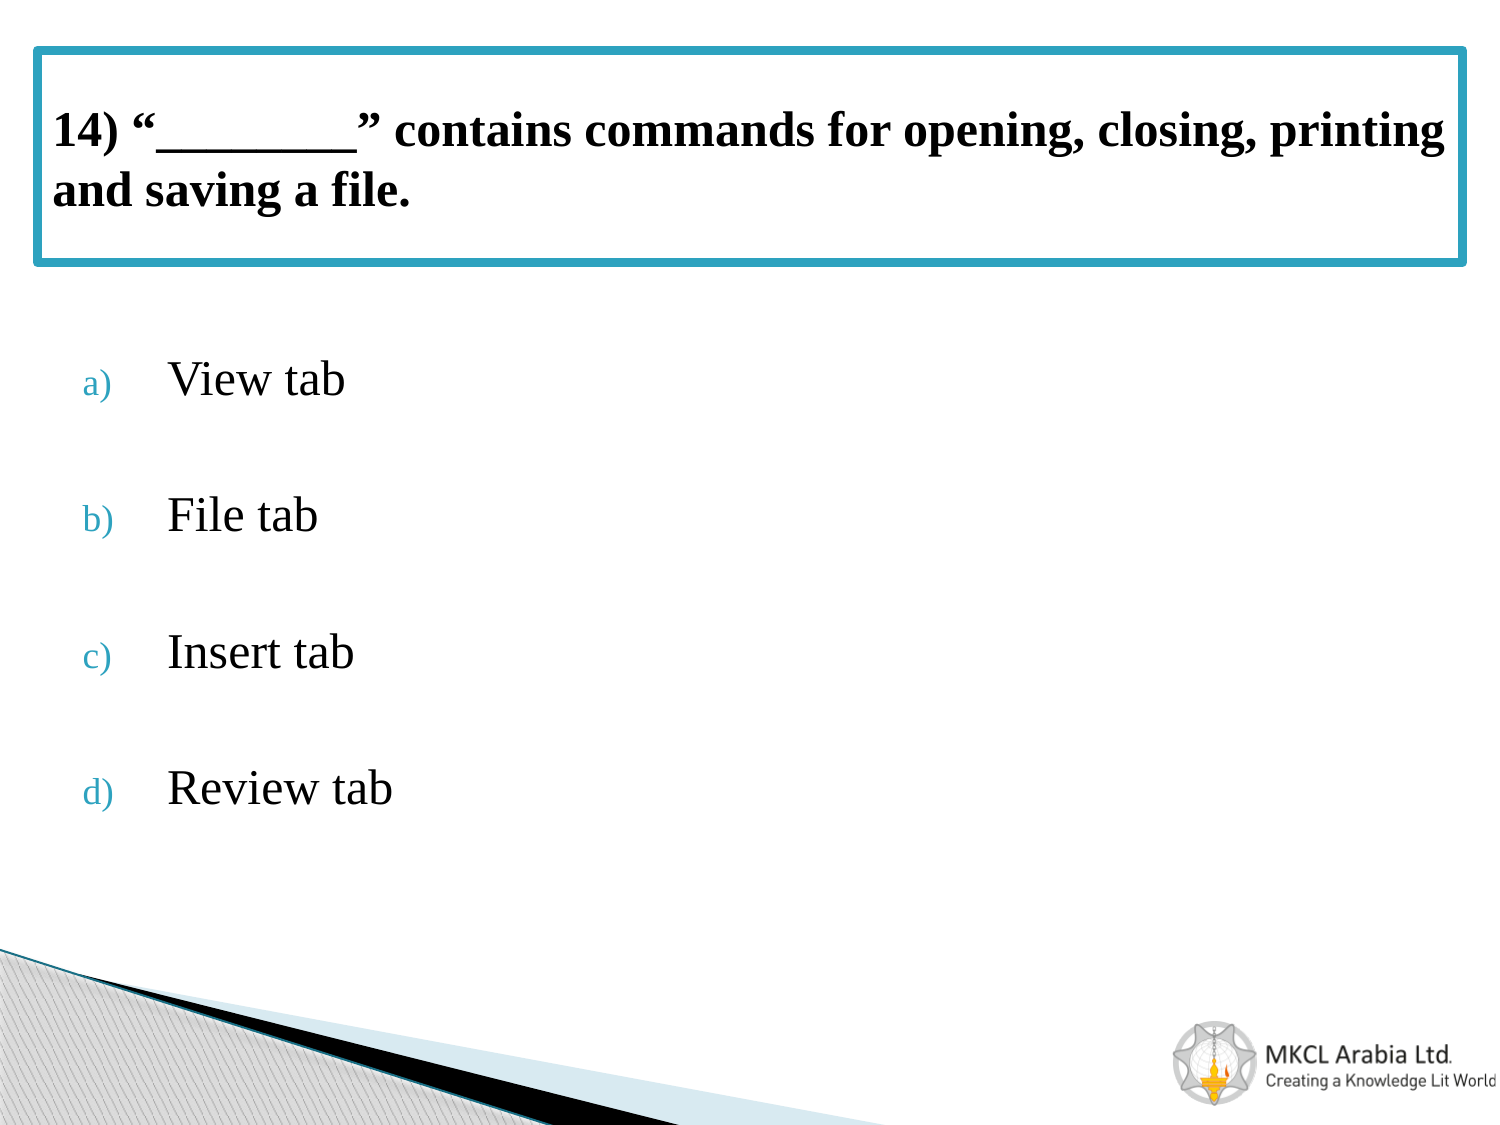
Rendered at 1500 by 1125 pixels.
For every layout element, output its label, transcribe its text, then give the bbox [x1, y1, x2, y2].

list View tab File tab Insert tab Review tab [50, 337, 1400, 943]
title 14) “________” contains commands for opening, closing, printing and saving a file. [33, 46, 1467, 267]
picture [1172, 1021, 1496, 1106]
